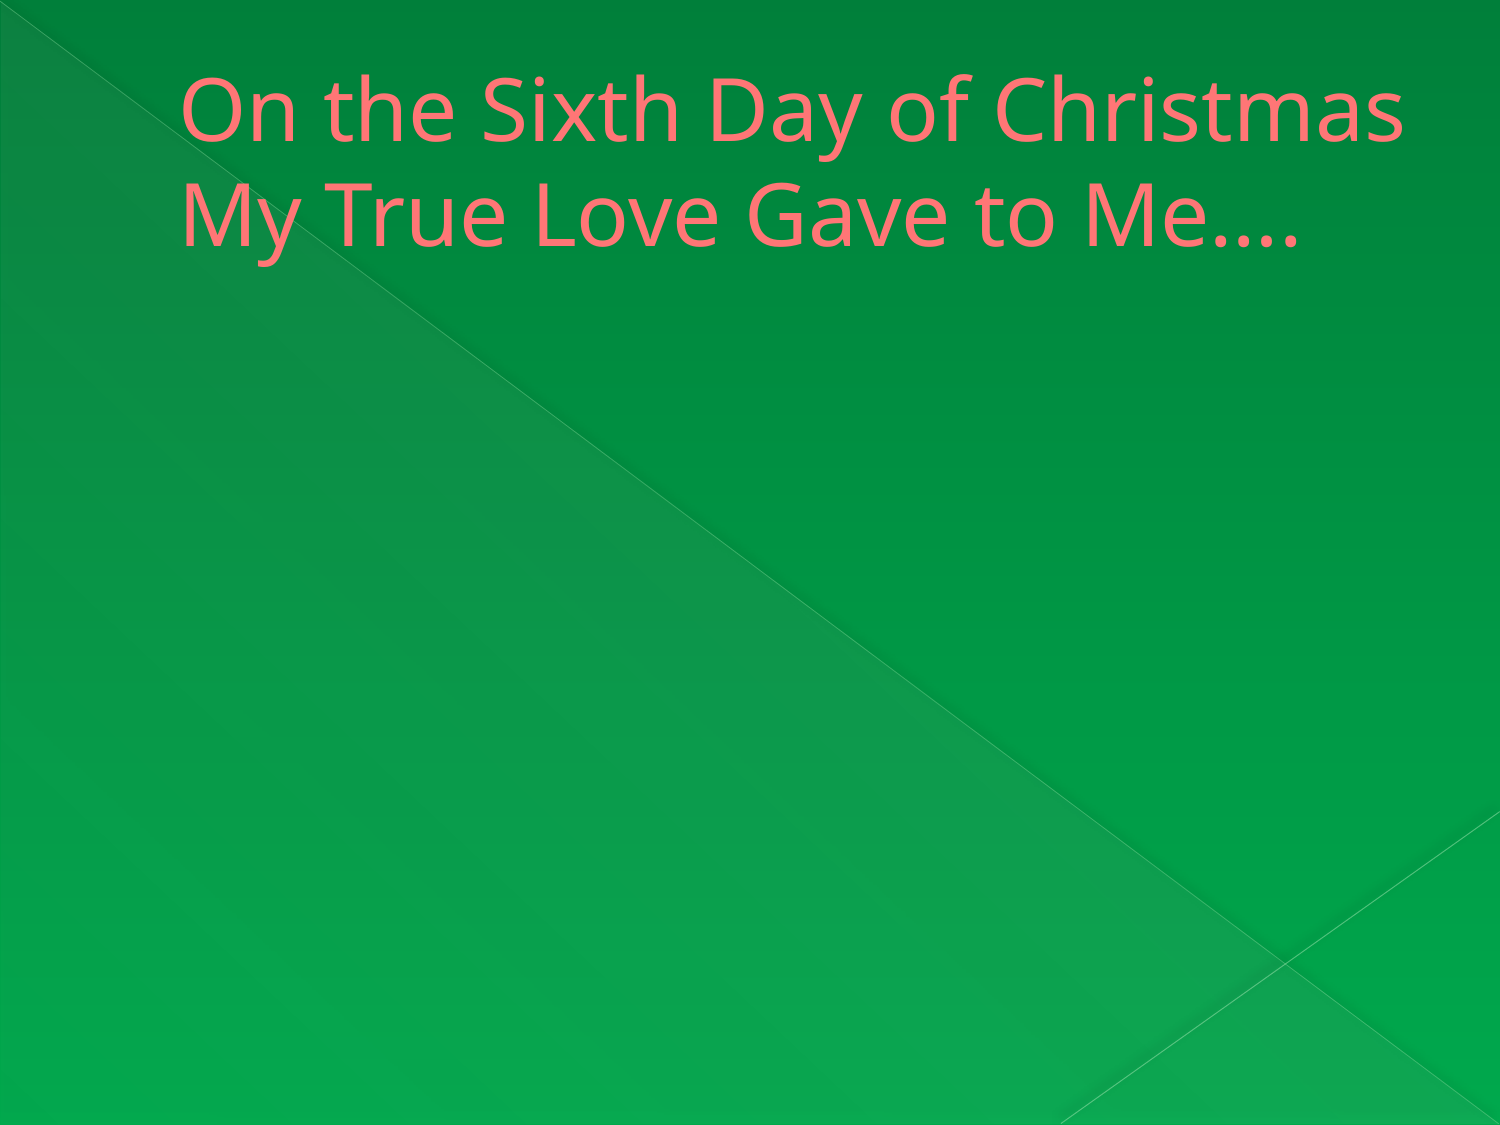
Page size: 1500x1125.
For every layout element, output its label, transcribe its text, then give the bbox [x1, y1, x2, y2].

title On the Sixth Day of Christmas My True Love Gave to Me…. [75, 43, 1425, 274]
